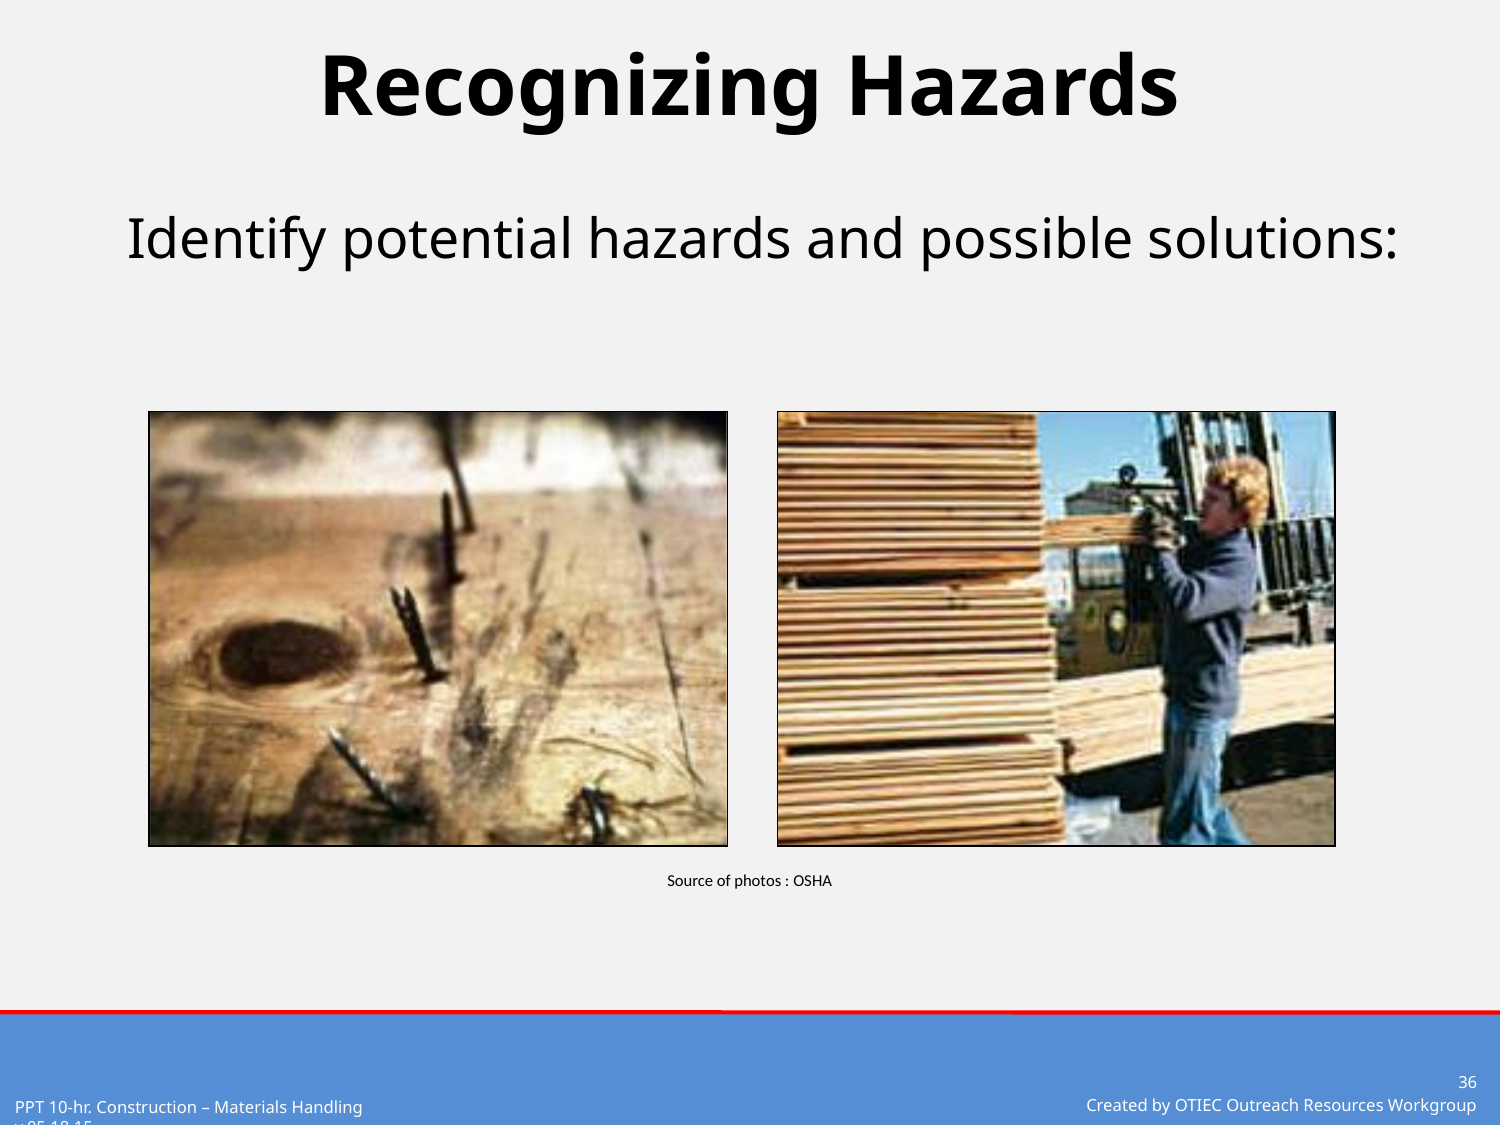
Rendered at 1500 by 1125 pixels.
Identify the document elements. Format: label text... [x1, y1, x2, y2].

picture [777, 412, 1335, 846]
title Recognizing Hazards [75, 24, 1425, 213]
picture [149, 412, 727, 846]
list Identify potential hazards and possible solutions: [112, 195, 1425, 338]
text_box Source of photos : OSHA [628, 862, 872, 898]
